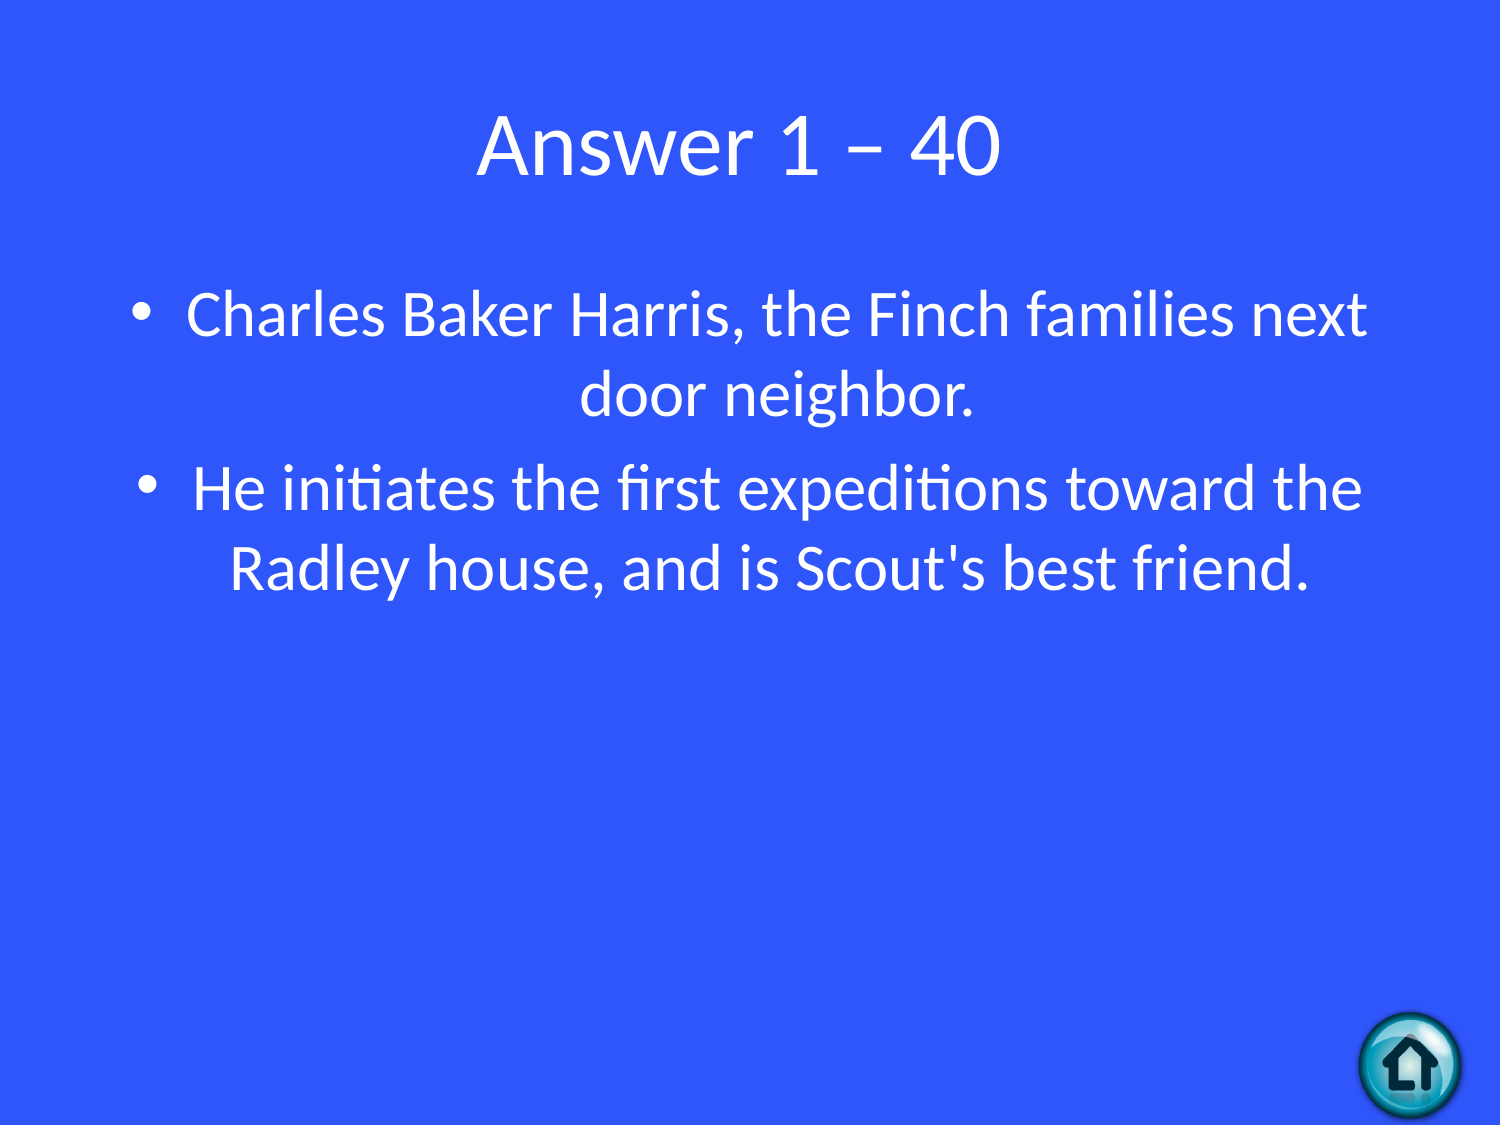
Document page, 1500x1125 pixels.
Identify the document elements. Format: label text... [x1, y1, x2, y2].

title Answer 1 – 40 [74, 44, 1426, 233]
picture [1349, 1006, 1469, 1125]
list Charles Baker Harris, the Finch families next door neighbor. He initiates the first expeditions toward the Radley house, and is Scout's best friend. [74, 262, 1426, 1006]
